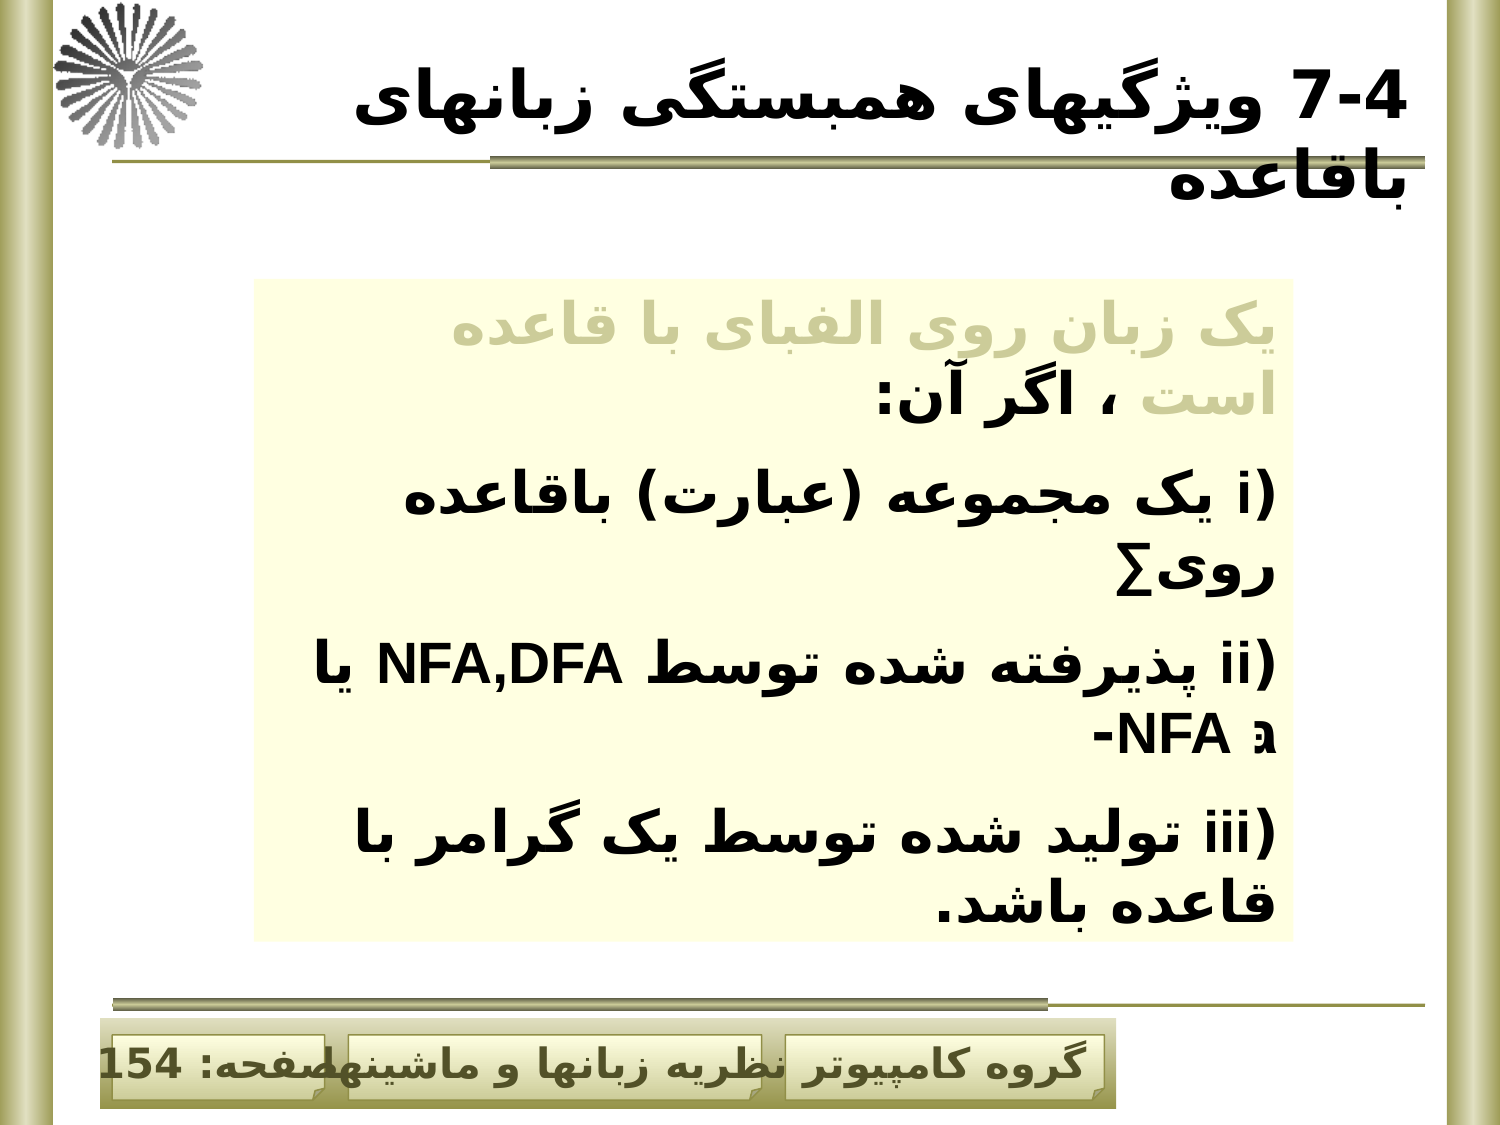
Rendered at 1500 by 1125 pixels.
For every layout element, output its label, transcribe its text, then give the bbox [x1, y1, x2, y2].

text_box 7-4 ویژگیهای همبستگی زبانهای باقاعده [161, 44, 1426, 220]
text_box یک زبان روی الفبای با قاعده است ، اگر آن: (i یک مجموعه (عبارت) باقاعده روی∑ (ii پذیرفته شده توسط NFA,DFA یا גּ NFA- (iii تولید شده توسط یک گرامر با قاعده باشد. [253, 278, 1294, 942]
